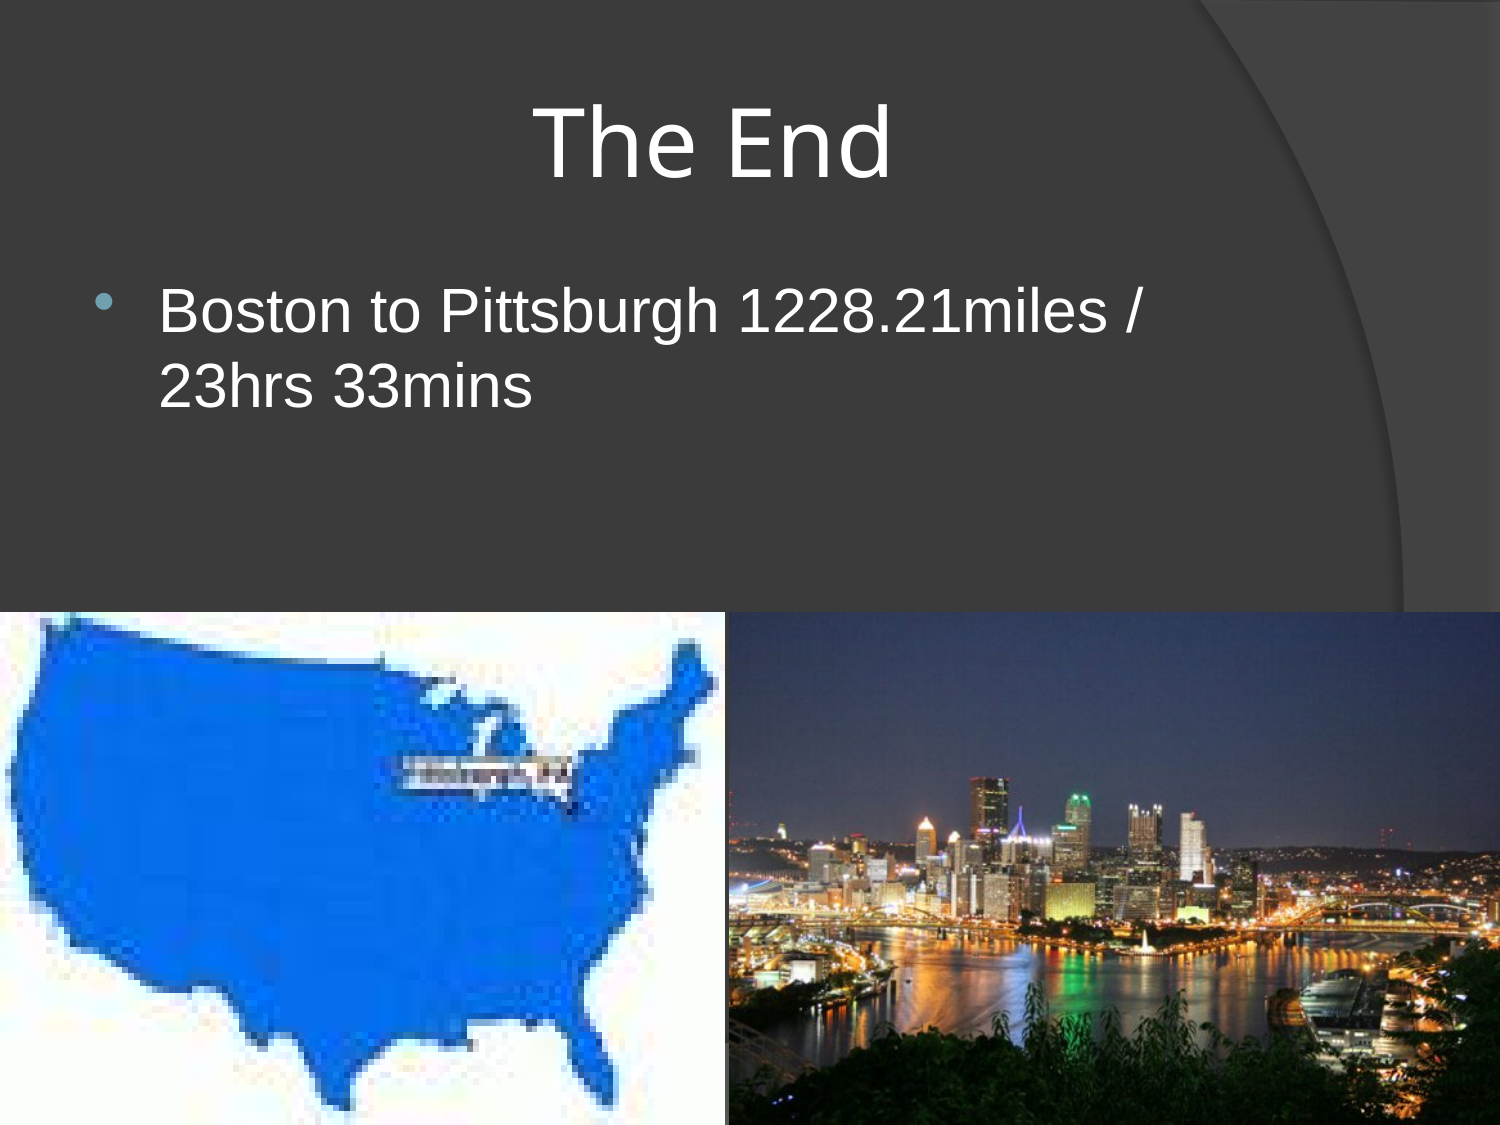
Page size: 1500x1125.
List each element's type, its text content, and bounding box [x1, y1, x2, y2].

list Boston to Pittsburgh 1228.21miles / 23hrs 33mins [75, 262, 1300, 604]
title The End [75, 45, 1300, 233]
picture [729, 612, 1500, 1125]
picture [0, 612, 721, 1125]
